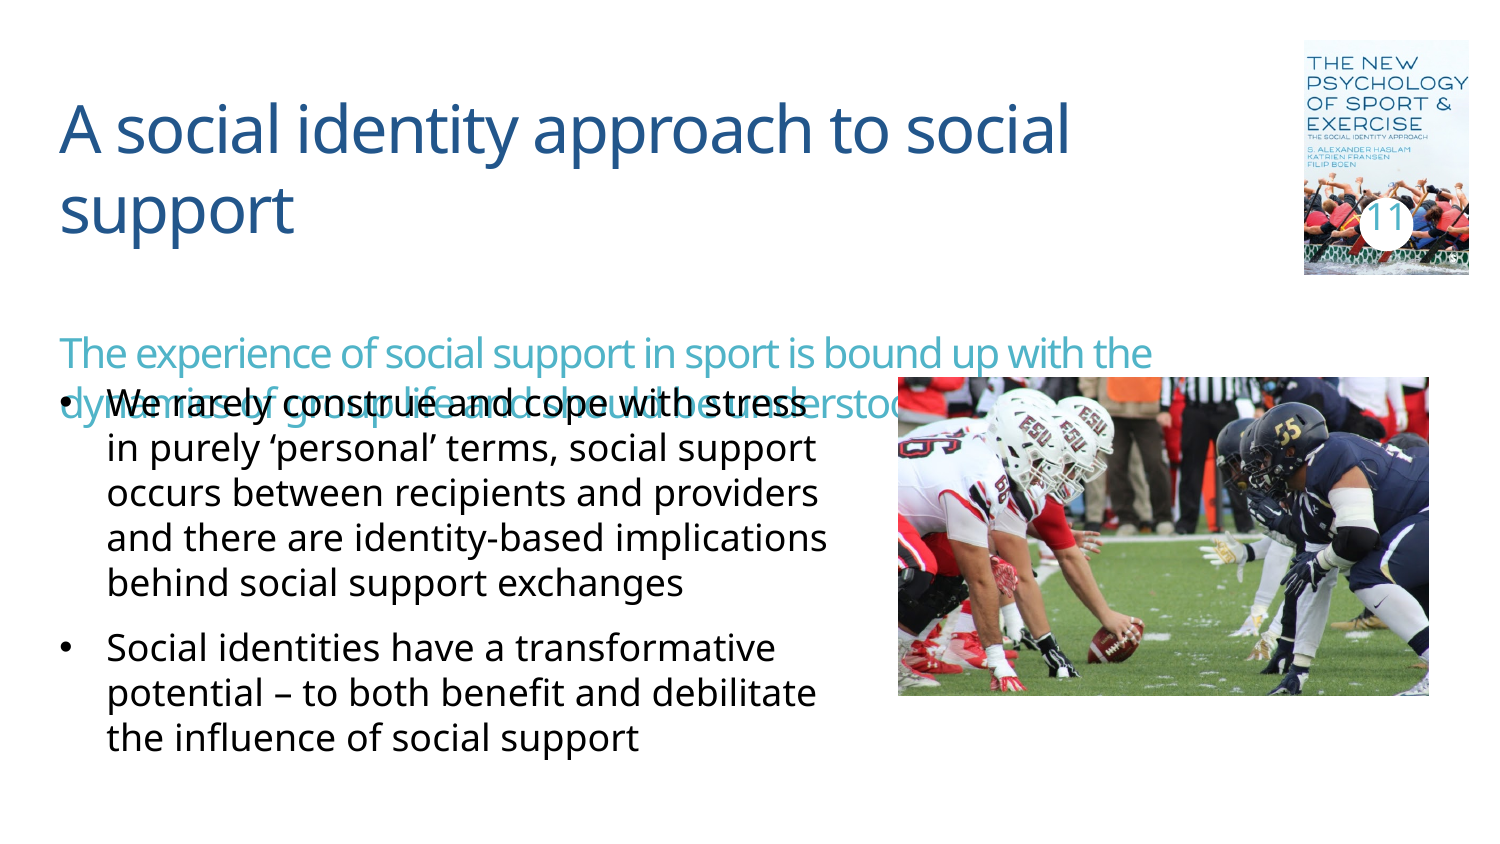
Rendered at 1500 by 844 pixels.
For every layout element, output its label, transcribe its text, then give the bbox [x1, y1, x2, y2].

title A social identity approach to social support The experience of social support in sport is bound up with the dynamics of group life and should be understood in ‘social’ terms [44, 79, 1302, 182]
picture [898, 377, 1429, 696]
subtitle We rarely construe and cope with stress in purely ‘personal’ terms, social support occurs between recipients and providers and there are identity-based implications behind social support exchanges Social identities have a transformative potential – to both benefit and debilitate the influence of social support [44, 371, 858, 844]
slide_number 11 [1344, 79, 1429, 252]
picture [1304, 40, 1469, 275]
